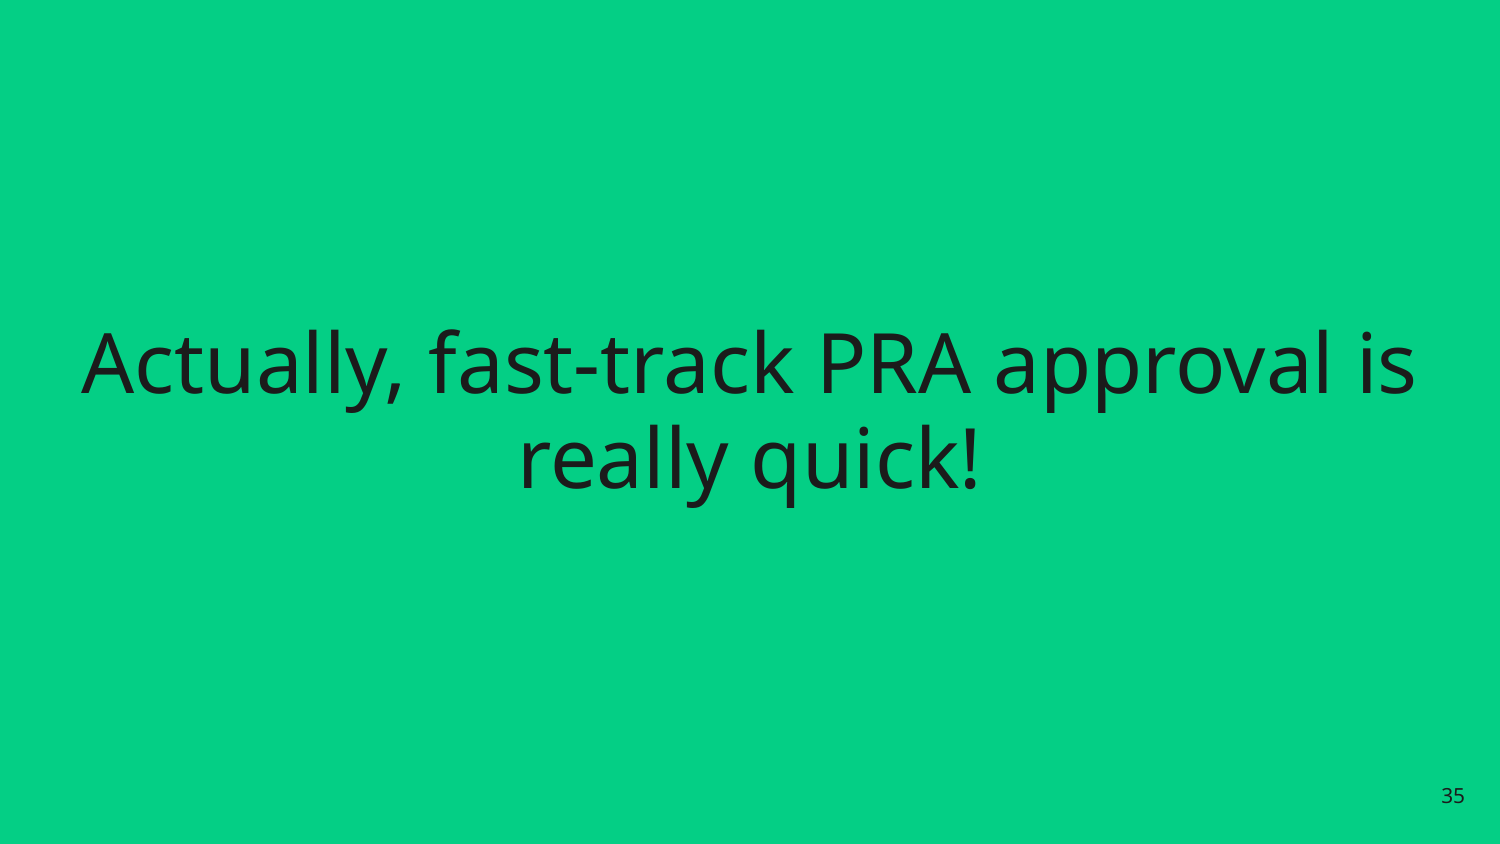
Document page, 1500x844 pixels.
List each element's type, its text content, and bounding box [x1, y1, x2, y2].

slide_number 35 [1389, 764, 1480, 830]
title Actually, fast-track PRA approval is really quick! [51, 72, 1449, 753]
